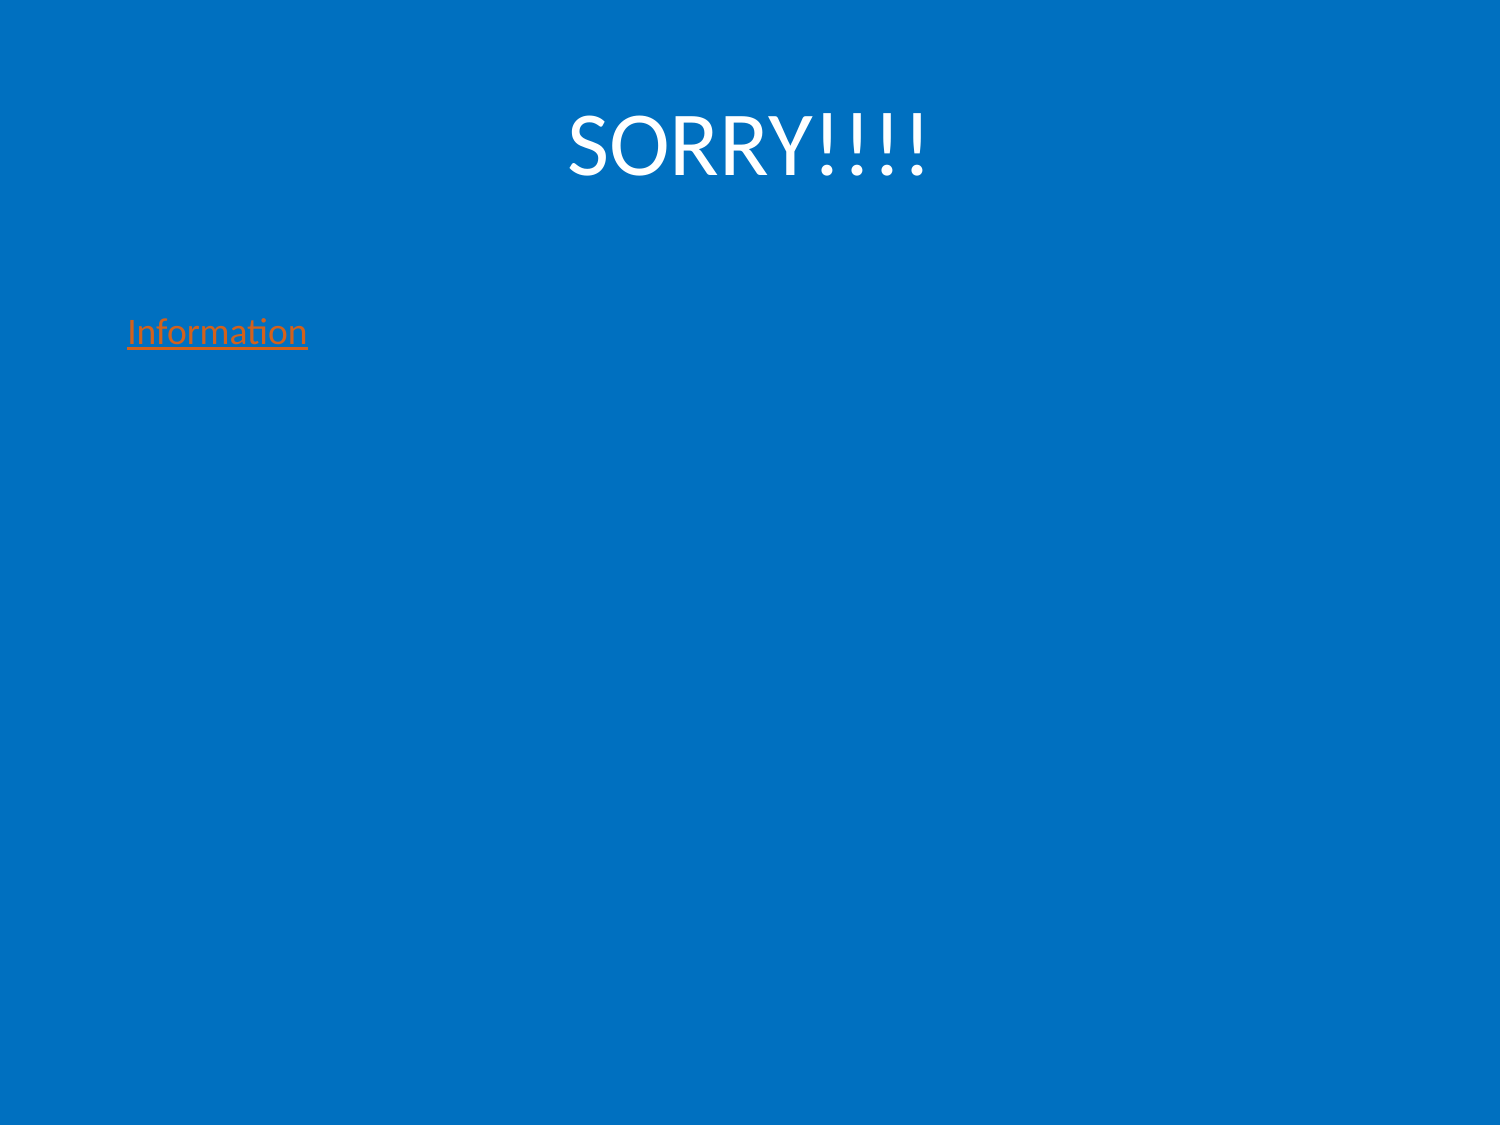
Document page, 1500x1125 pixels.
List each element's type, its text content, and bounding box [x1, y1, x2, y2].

title SORRY!!!! [75, 45, 1425, 233]
text_box Information [112, 299, 725, 360]
